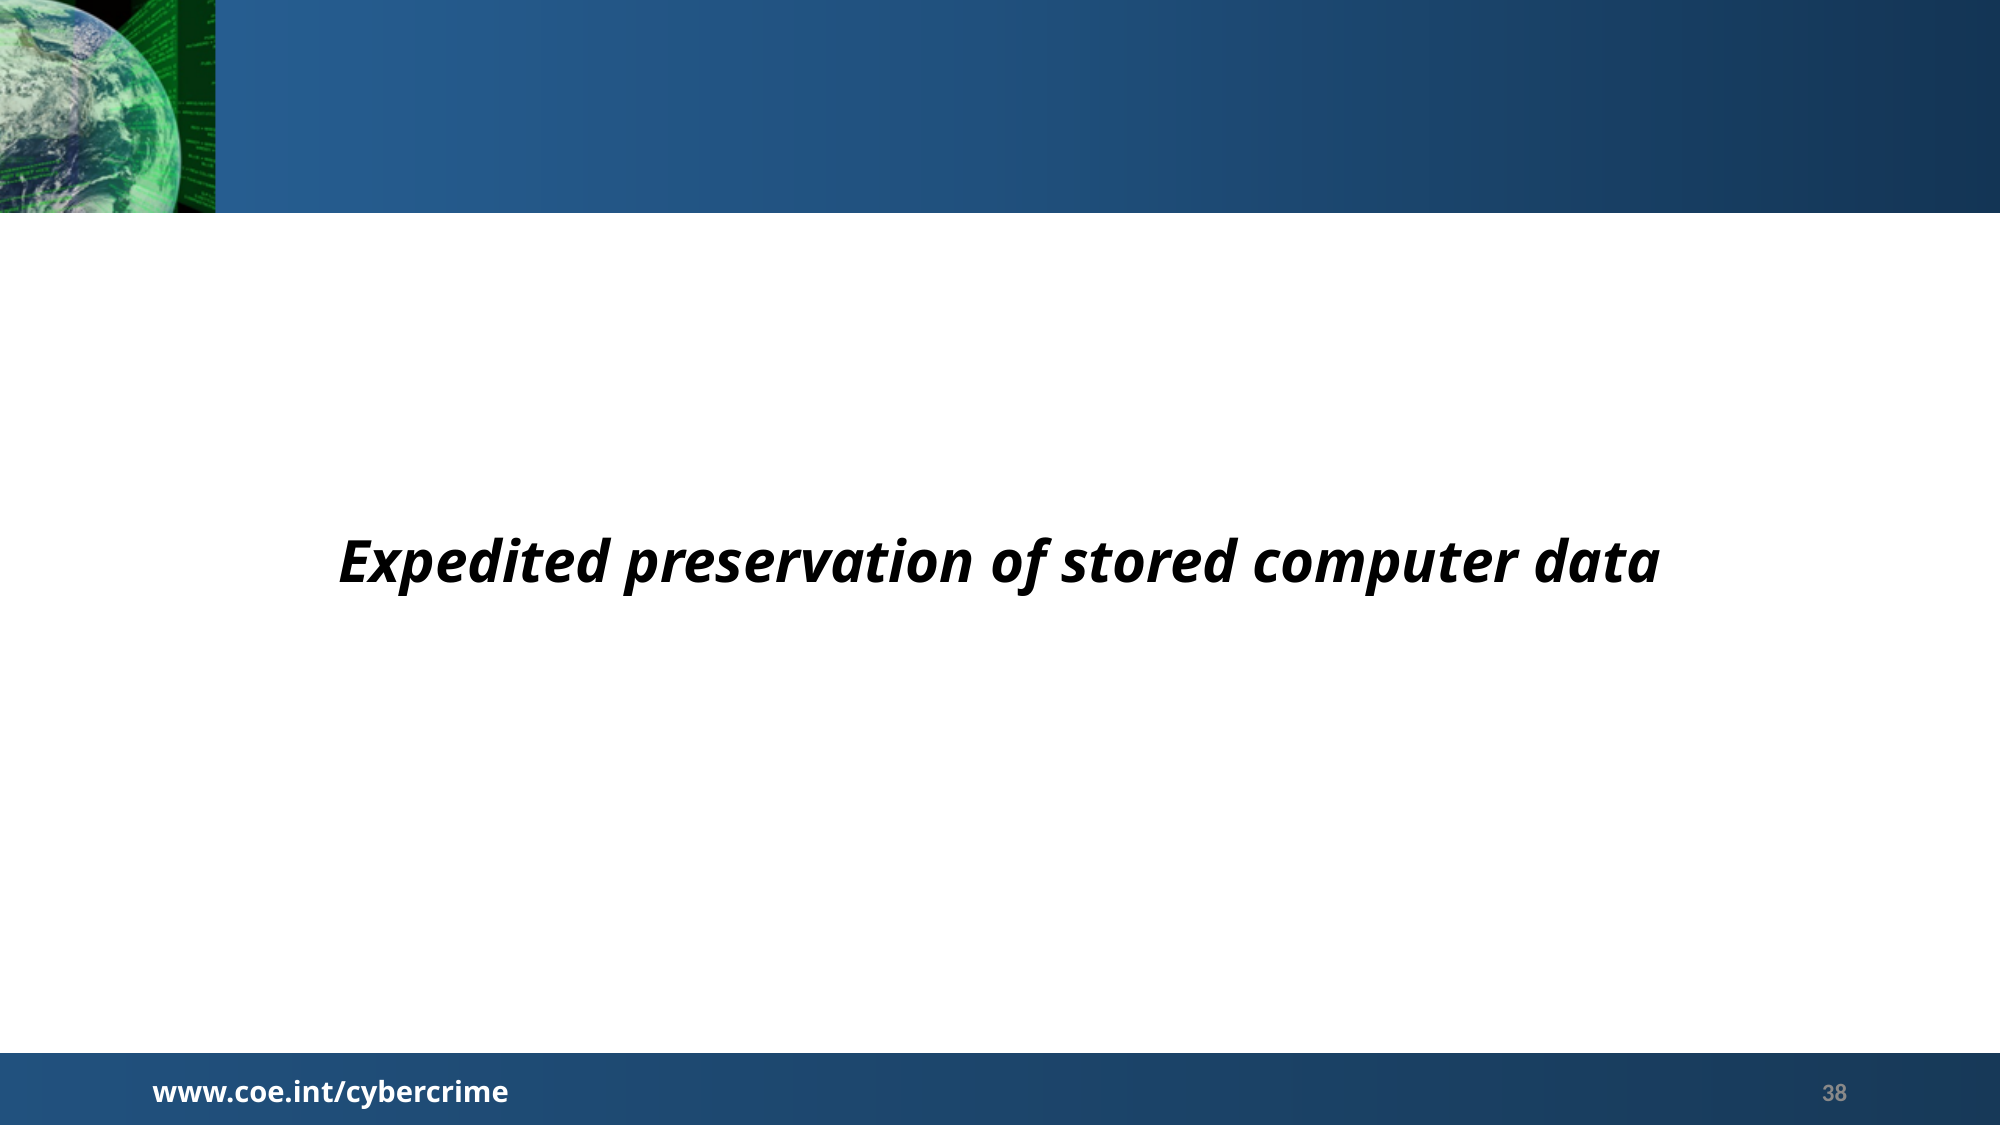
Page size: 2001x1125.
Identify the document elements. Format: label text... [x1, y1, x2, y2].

list Expedited preservation of stored computer data [137, 350, 1863, 922]
slide_number www.coe.int/cybercrime [137, 1061, 588, 1121]
slide_number 38 [1412, 1061, 1863, 1121]
picture [0, 0, 2000, 213]
